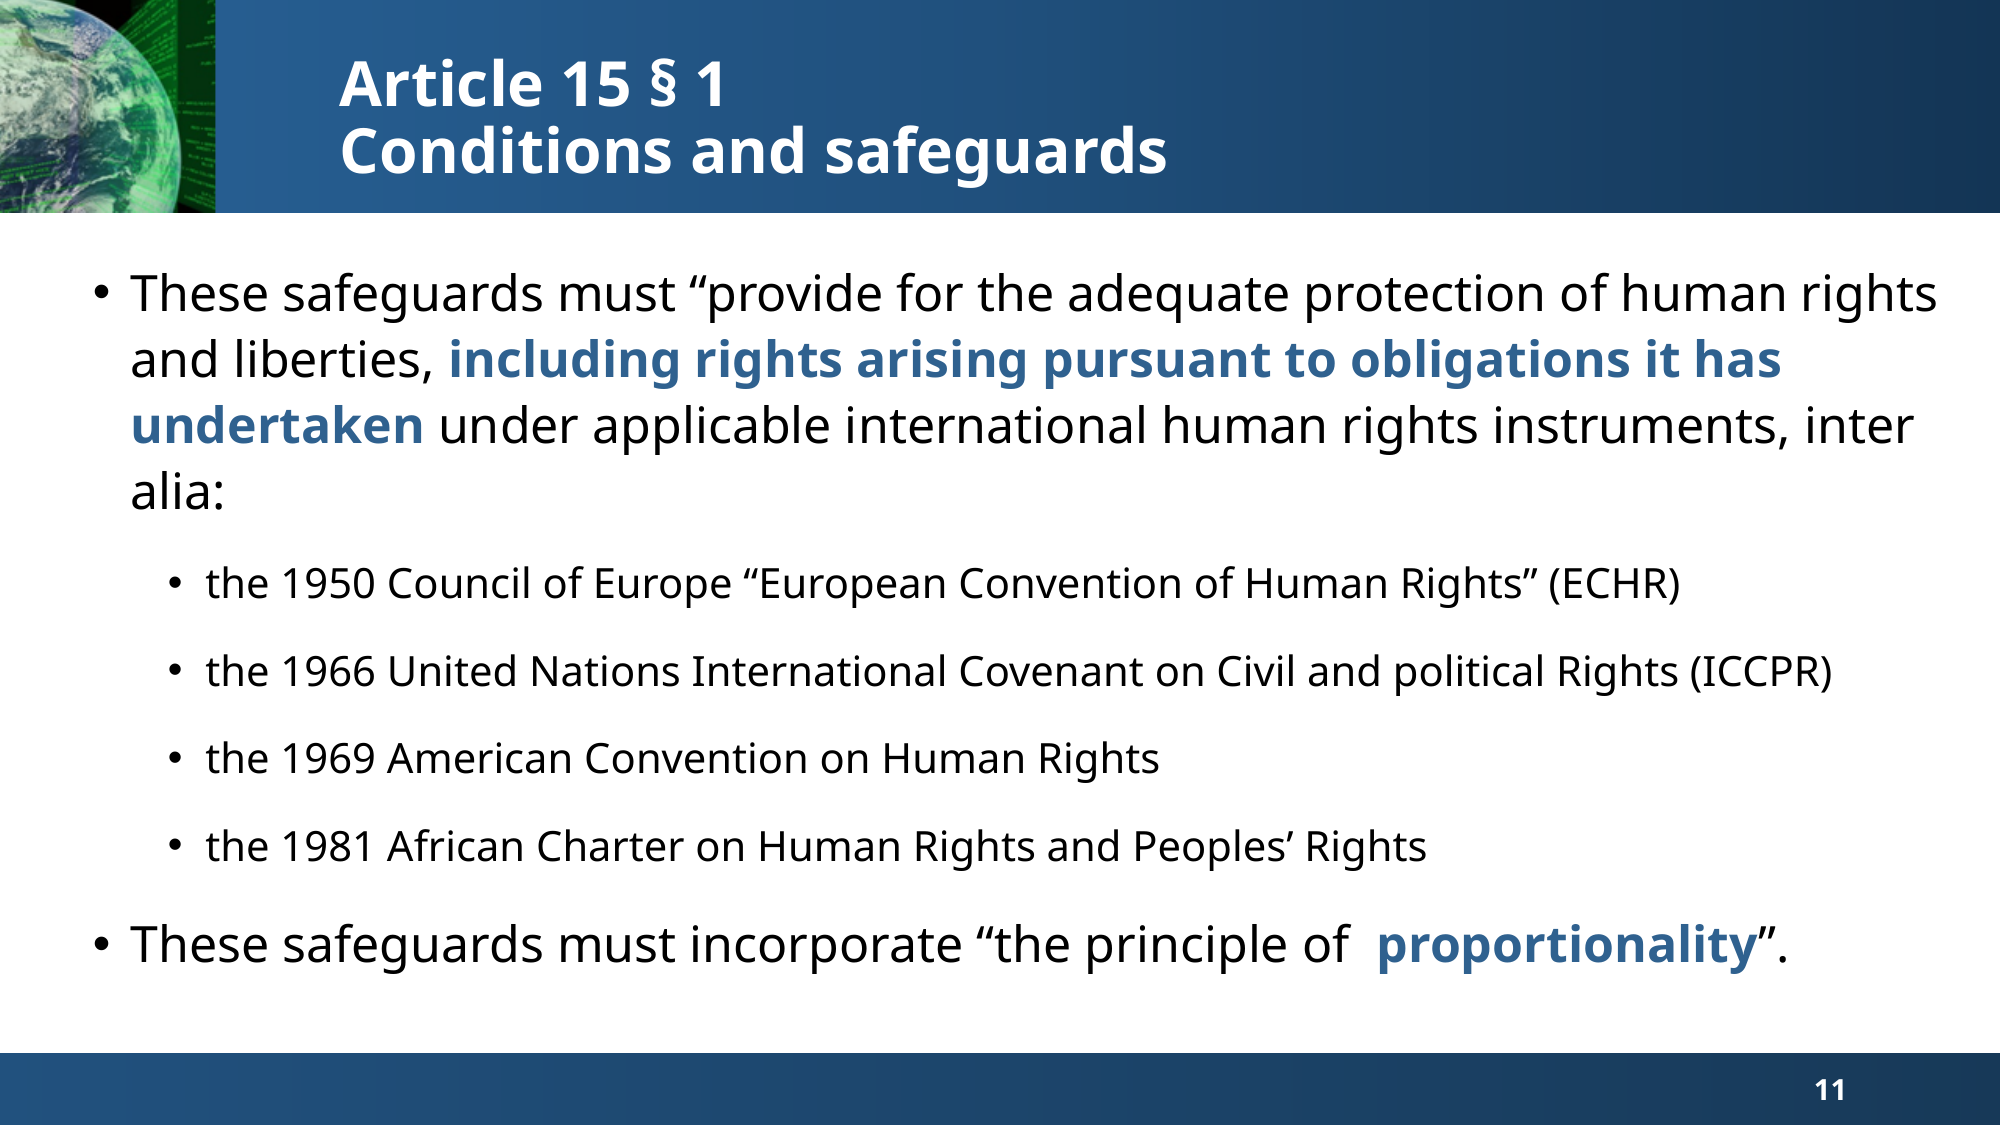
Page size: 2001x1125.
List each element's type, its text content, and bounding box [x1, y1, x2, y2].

list These safeguards must “provide for the adequate protection of human rights and liberties, including rights arising pursuant to obligations it has undertaken under applicable international human rights instruments, inter alia: the 1950 Council of Europe “European Convention of Human Rights” (ECHR) the 1966 United Nations International Covenant on Civil and political Rights (ICCPR) the 1969 American Convention on Human Rights the 1981 African Charter on Human Rights and Peoples’ Rights These safeguards must incorporate “the principle of proportionality”. [77, 248, 1970, 1009]
picture [0, 0, 2000, 213]
slide_number 11 [1412, 1061, 1863, 1121]
title Article 15 § 1 Conditions and safeguards [324, 45, 1675, 196]
